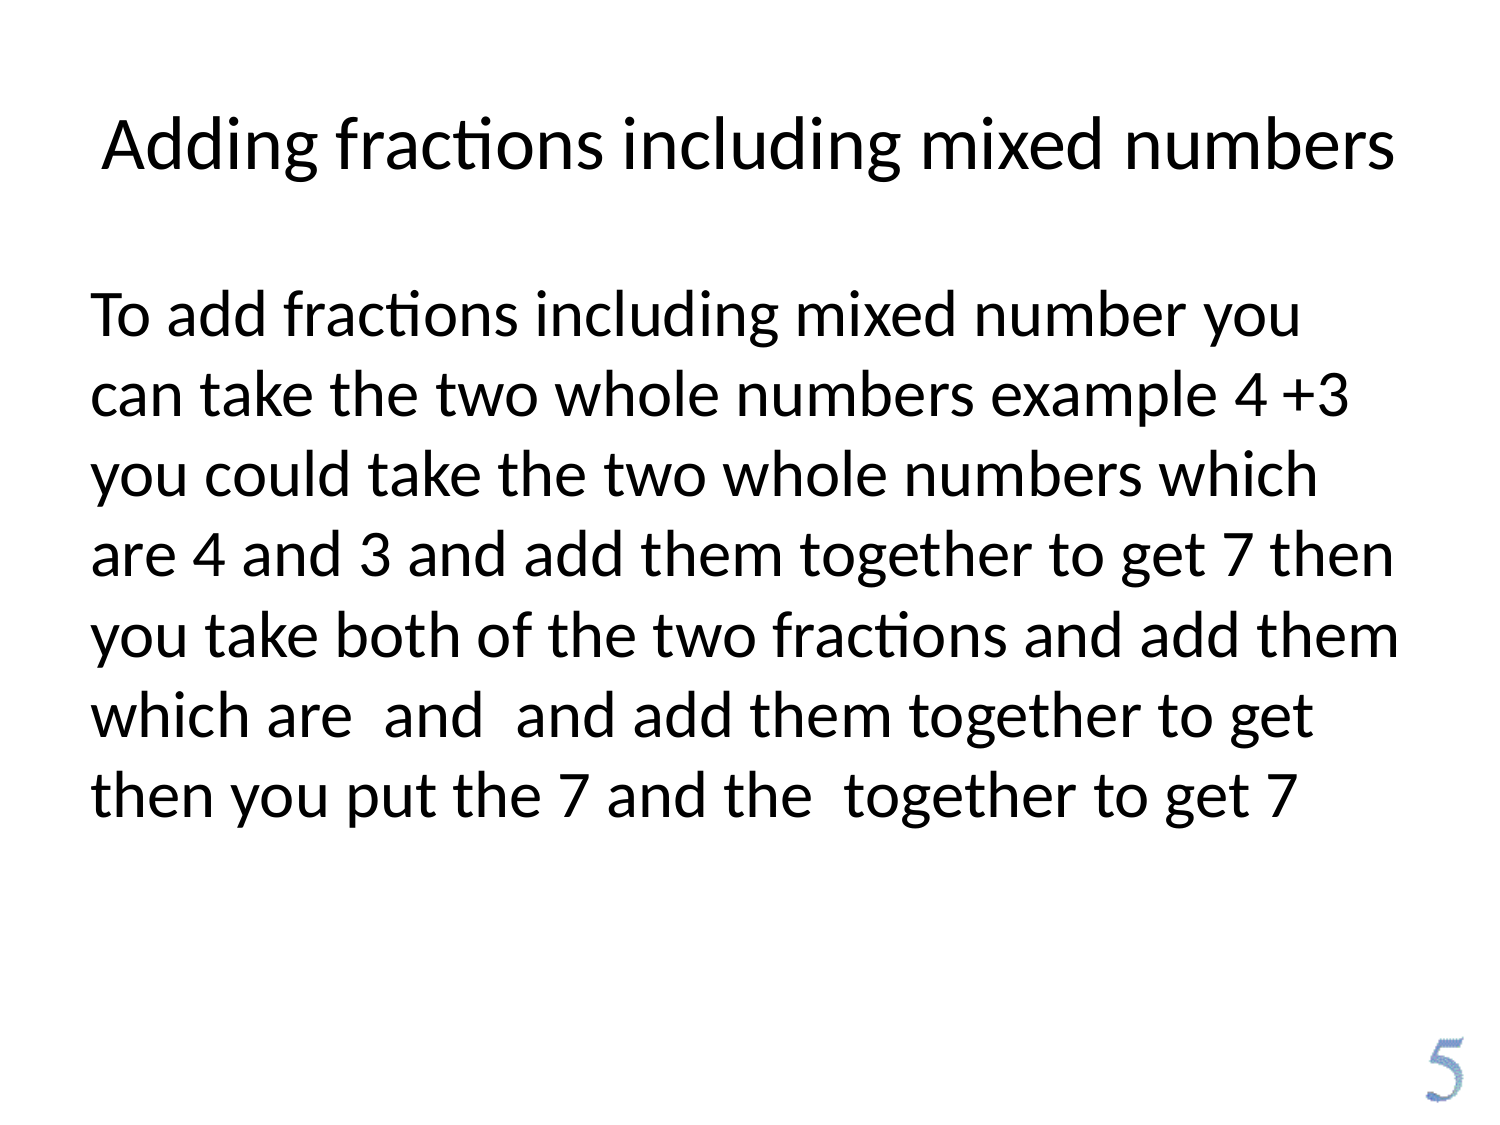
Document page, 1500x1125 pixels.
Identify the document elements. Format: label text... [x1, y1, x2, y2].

title Adding fractions including mixed numbers [75, 45, 1425, 233]
picture [1390, 1015, 1500, 1125]
